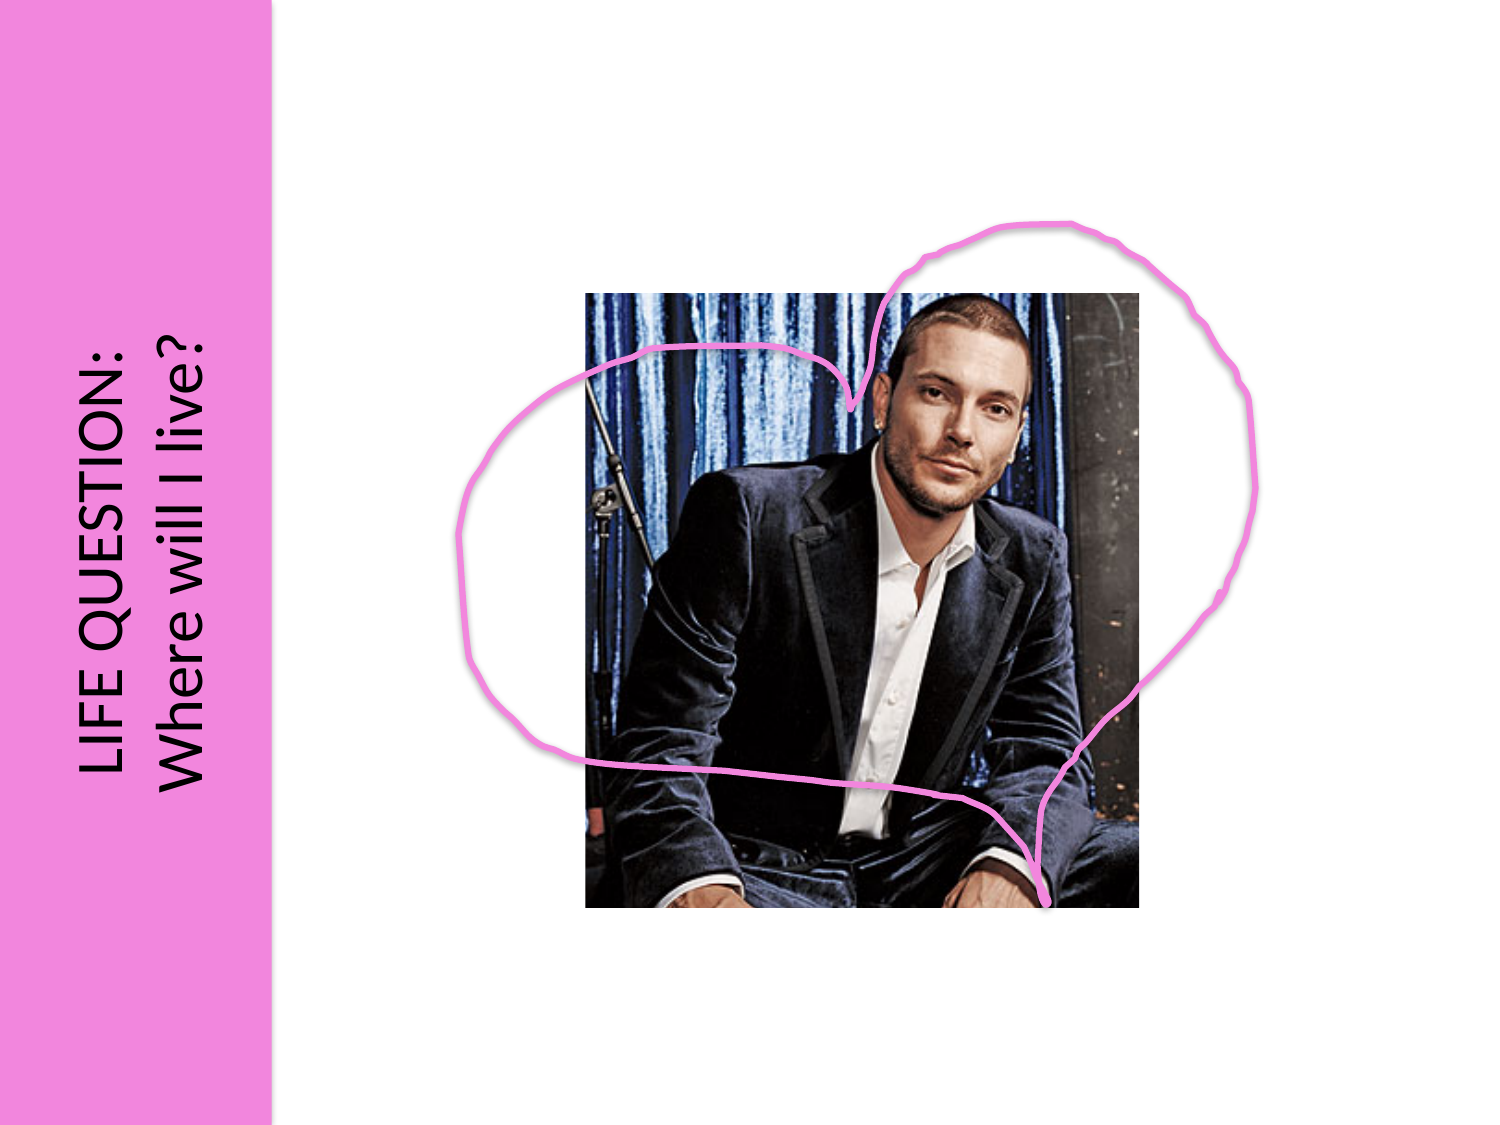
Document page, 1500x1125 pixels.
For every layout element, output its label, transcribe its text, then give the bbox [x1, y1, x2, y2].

text_box [457, 376, 579, 761]
text_box [891, 222, 1257, 684]
picture [584, 292, 1140, 908]
text_box LIFE QUESTION: Where will I live? [0, 0, 272, 1125]
